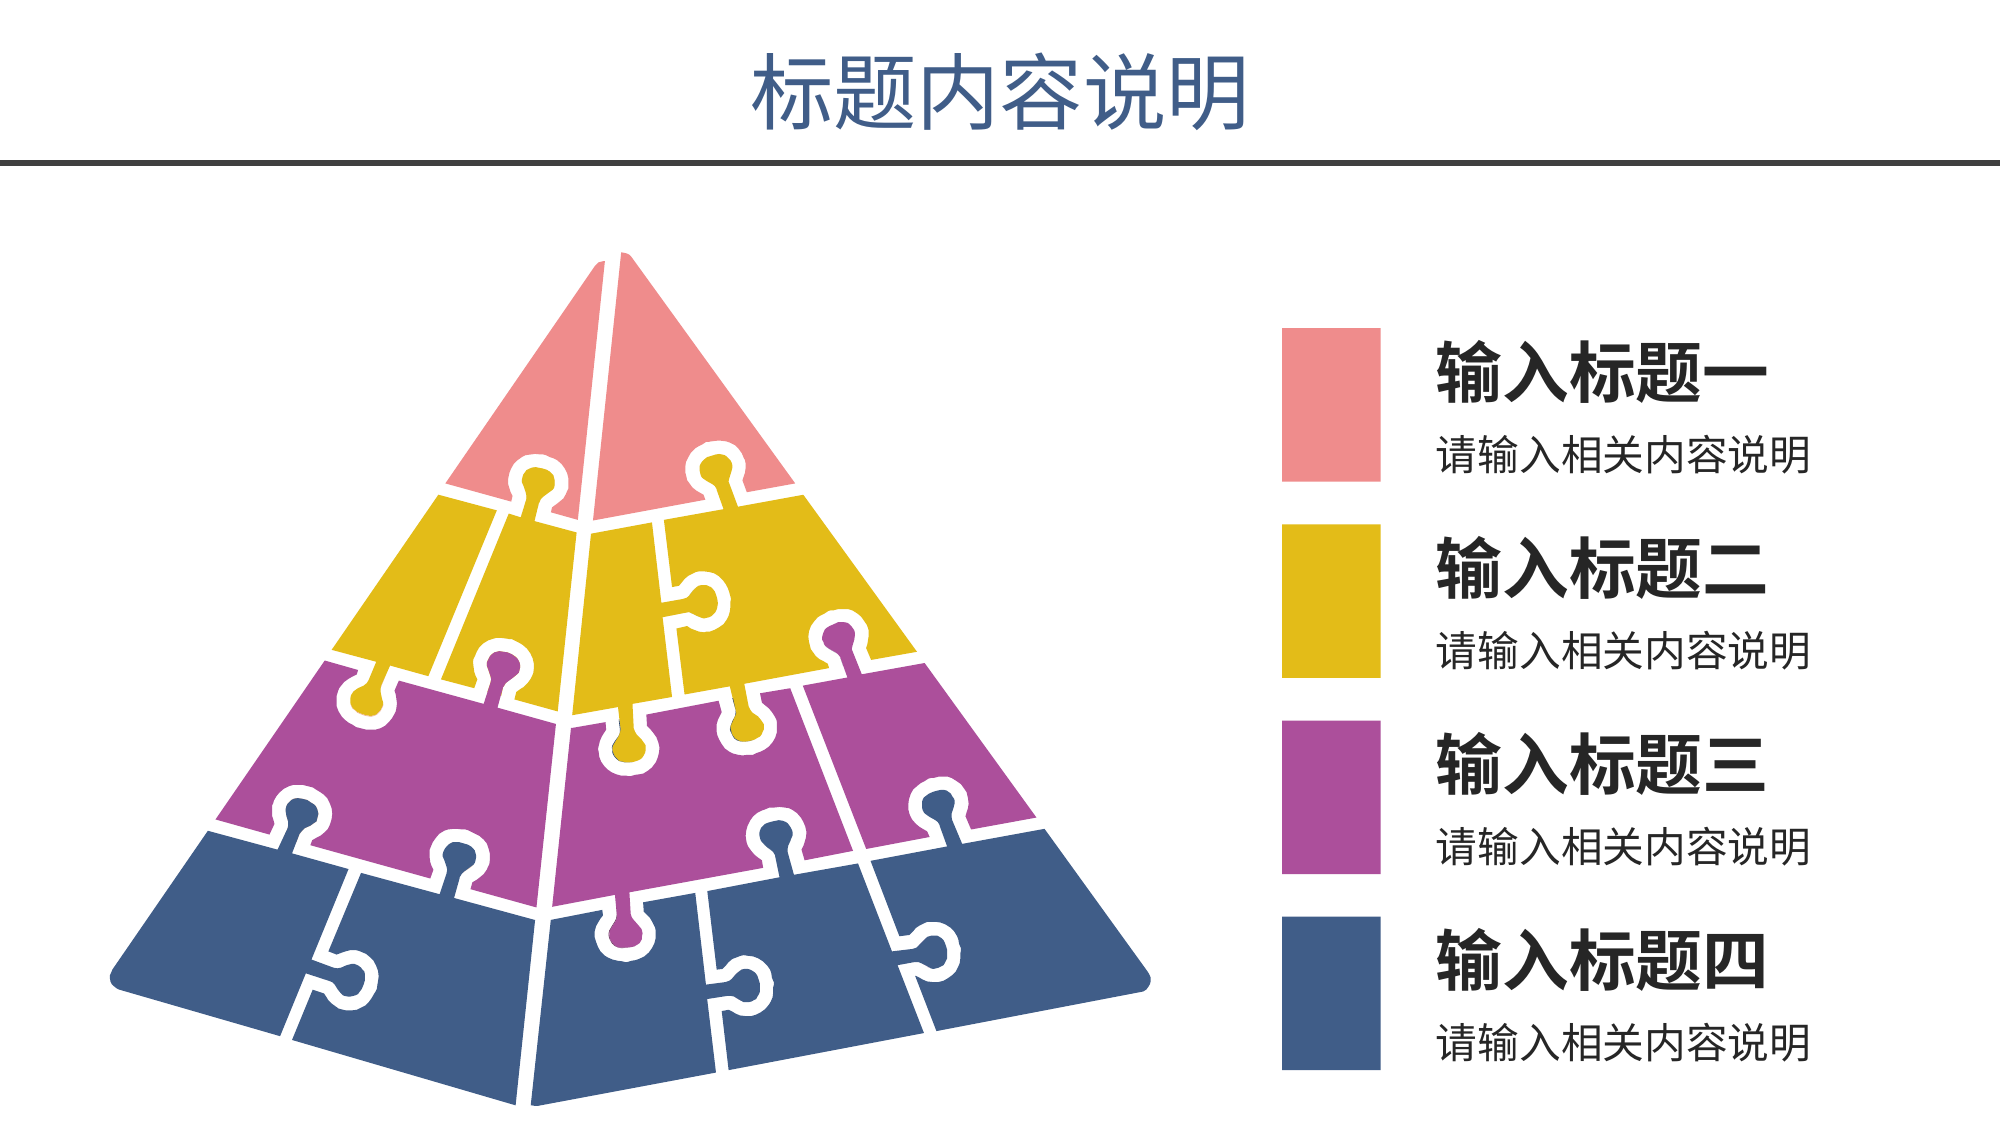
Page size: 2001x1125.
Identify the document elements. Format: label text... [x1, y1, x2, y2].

text_box [802, 622, 1037, 849]
text_box [530, 892, 760, 1106]
text_box [445, 261, 605, 520]
text_box [572, 522, 718, 762]
text_box [215, 651, 556, 908]
text_box [552, 688, 854, 947]
text_box [109, 798, 365, 1037]
title 标题内容说明 [137, 39, 1863, 155]
text_box [663, 453, 918, 741]
text_box [331, 494, 497, 715]
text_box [1282, 322, 1952, 487]
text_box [1282, 715, 1952, 880]
text_box [592, 252, 796, 521]
text_box [292, 842, 536, 1106]
text_box [707, 820, 948, 1071]
text_box [440, 467, 577, 712]
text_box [1282, 519, 1952, 684]
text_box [1282, 911, 1952, 1076]
text_box [870, 789, 1151, 1032]
